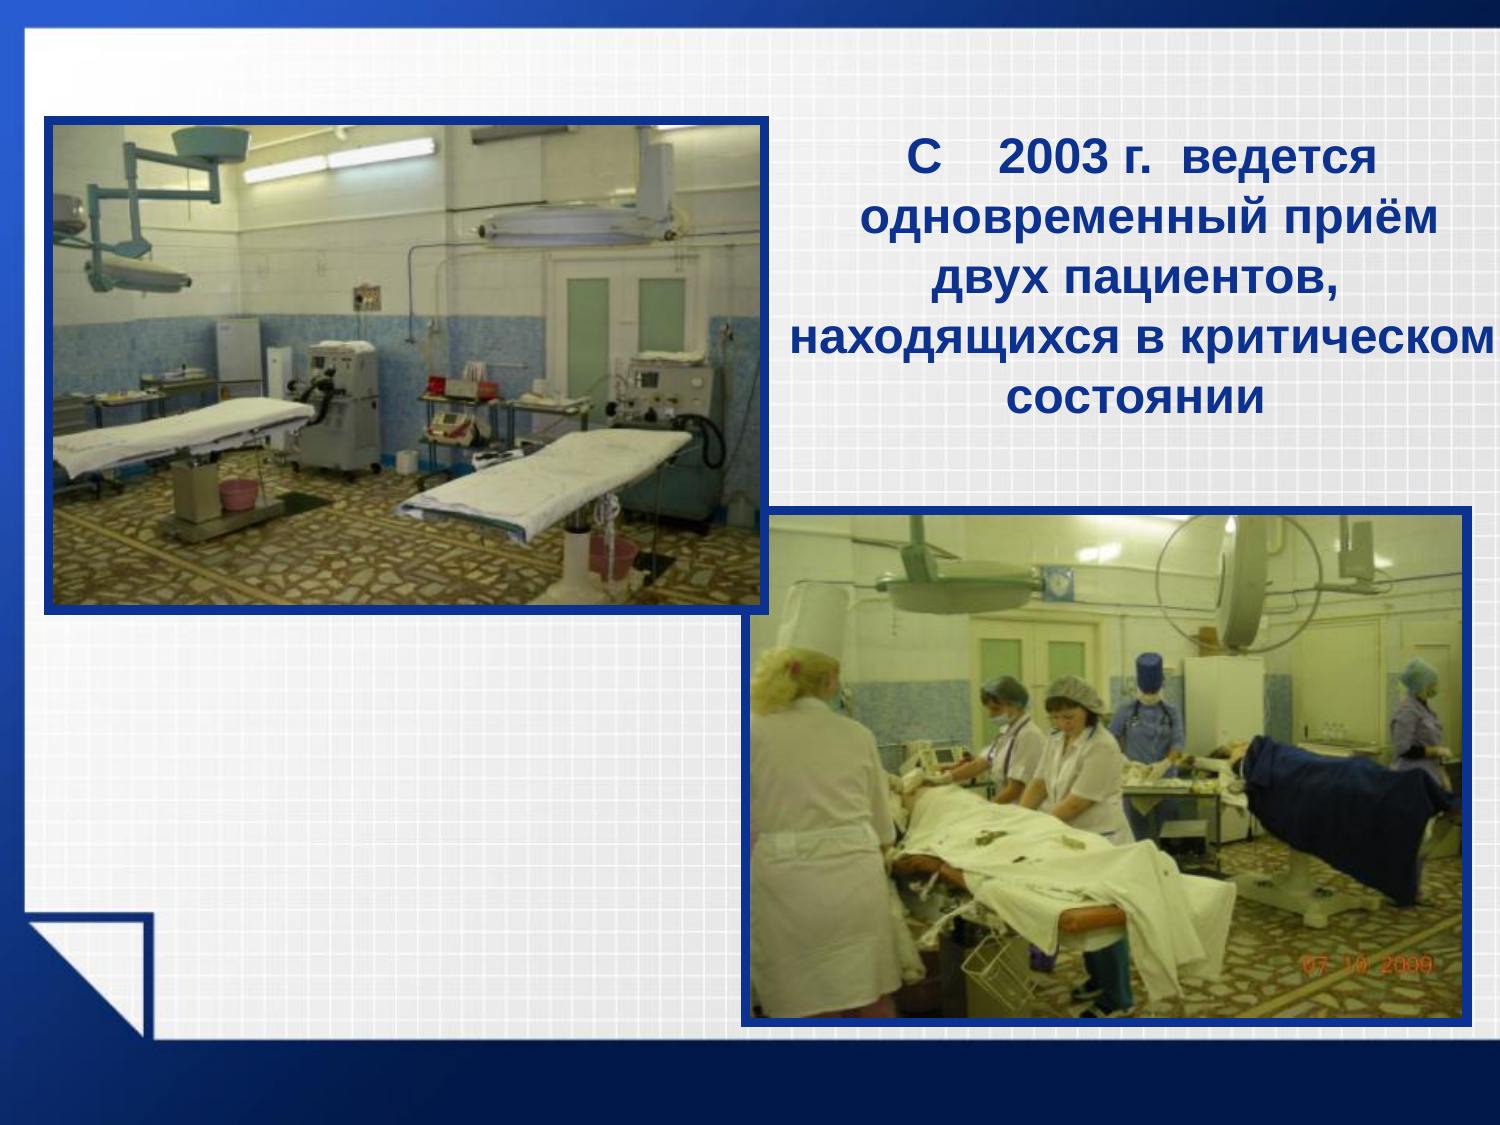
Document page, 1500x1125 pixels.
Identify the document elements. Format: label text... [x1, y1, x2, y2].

picture [0, 0, 1500, 1125]
text_box С 2003 г. ведется одновременный приём двух пациентов, находящихся в критическом состоянии [773, 116, 1500, 431]
